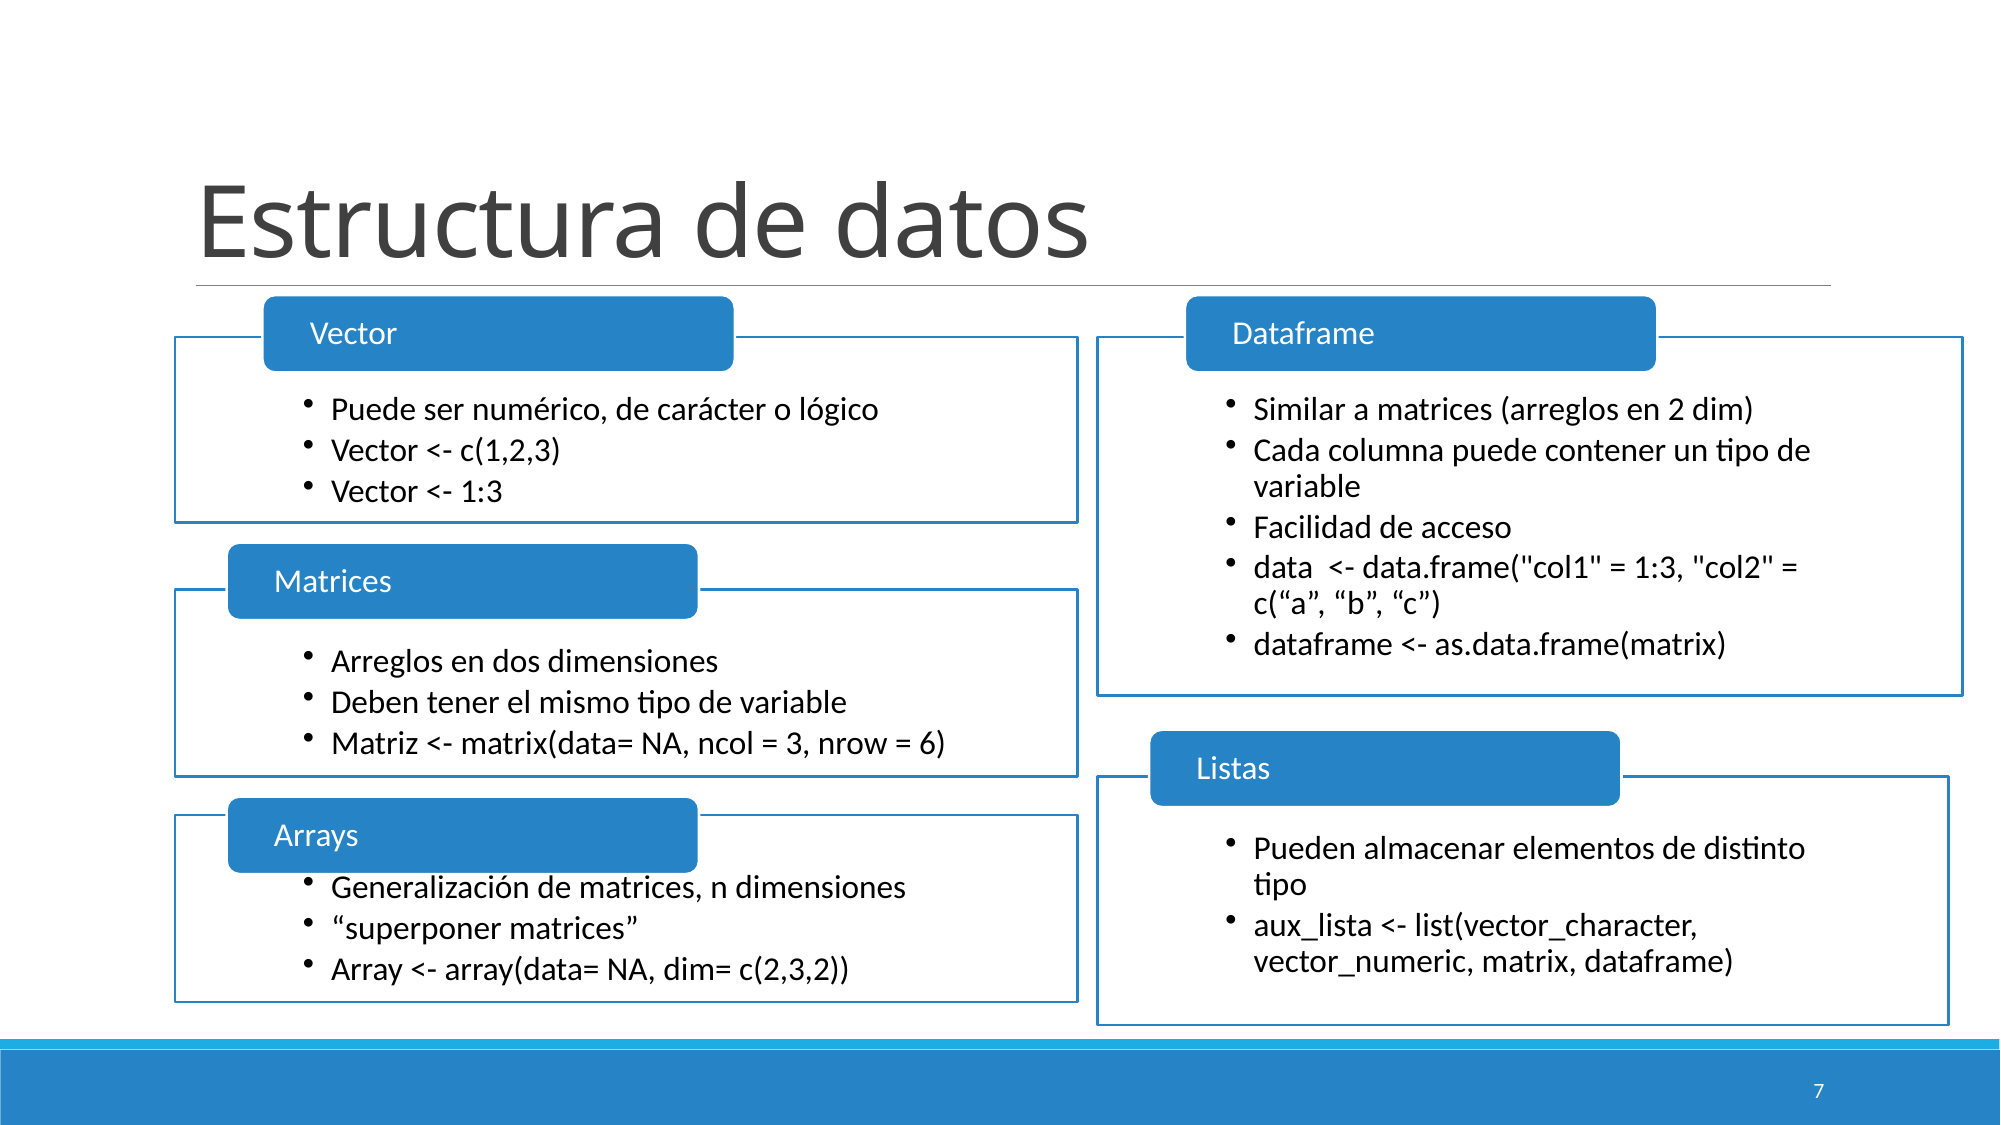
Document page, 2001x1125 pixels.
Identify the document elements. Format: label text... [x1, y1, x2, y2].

text_box Similar a matrices (arreglos en 2 dim) Cada columna puede contener un tipo de variable Facilidad de acceso data <- data.frame("col1" = 1:3, "col2" = c(“a”, “b”, “c”) dataframe <- as.data.frame(matrix) [1096, 336, 1964, 697]
text_box Puede ser numérico, de carácter o lógico Vector <- c(1,2,3) Vector <- 1:3 [174, 336, 1079, 524]
text_box Matrices [225, 541, 701, 622]
text_box Arreglos en dos dimensiones Deben tener el mismo tipo de variable Matriz <- matrix(data= NA, ncol = 3, nrow = 6) [174, 588, 1079, 778]
text_box Listas [1147, 728, 1623, 809]
text_box Vector [261, 293, 737, 374]
slide_number 7 [1624, 1059, 1840, 1120]
title Estructura de datos [180, 47, 1830, 285]
text_box Dataframe [1183, 293, 1659, 374]
text_box Generalización de matrices, n dimensiones “superponer matrices” Array <- array(data= NA, dim= c(2,3,2)) [174, 814, 1079, 1003]
text_box Pueden almacenar elementos de distinto tipo aux_lista <- list(vector_character, vector_numeric, matrix, dataframe) [1096, 775, 1950, 1026]
text_box Arrays [225, 795, 701, 876]
